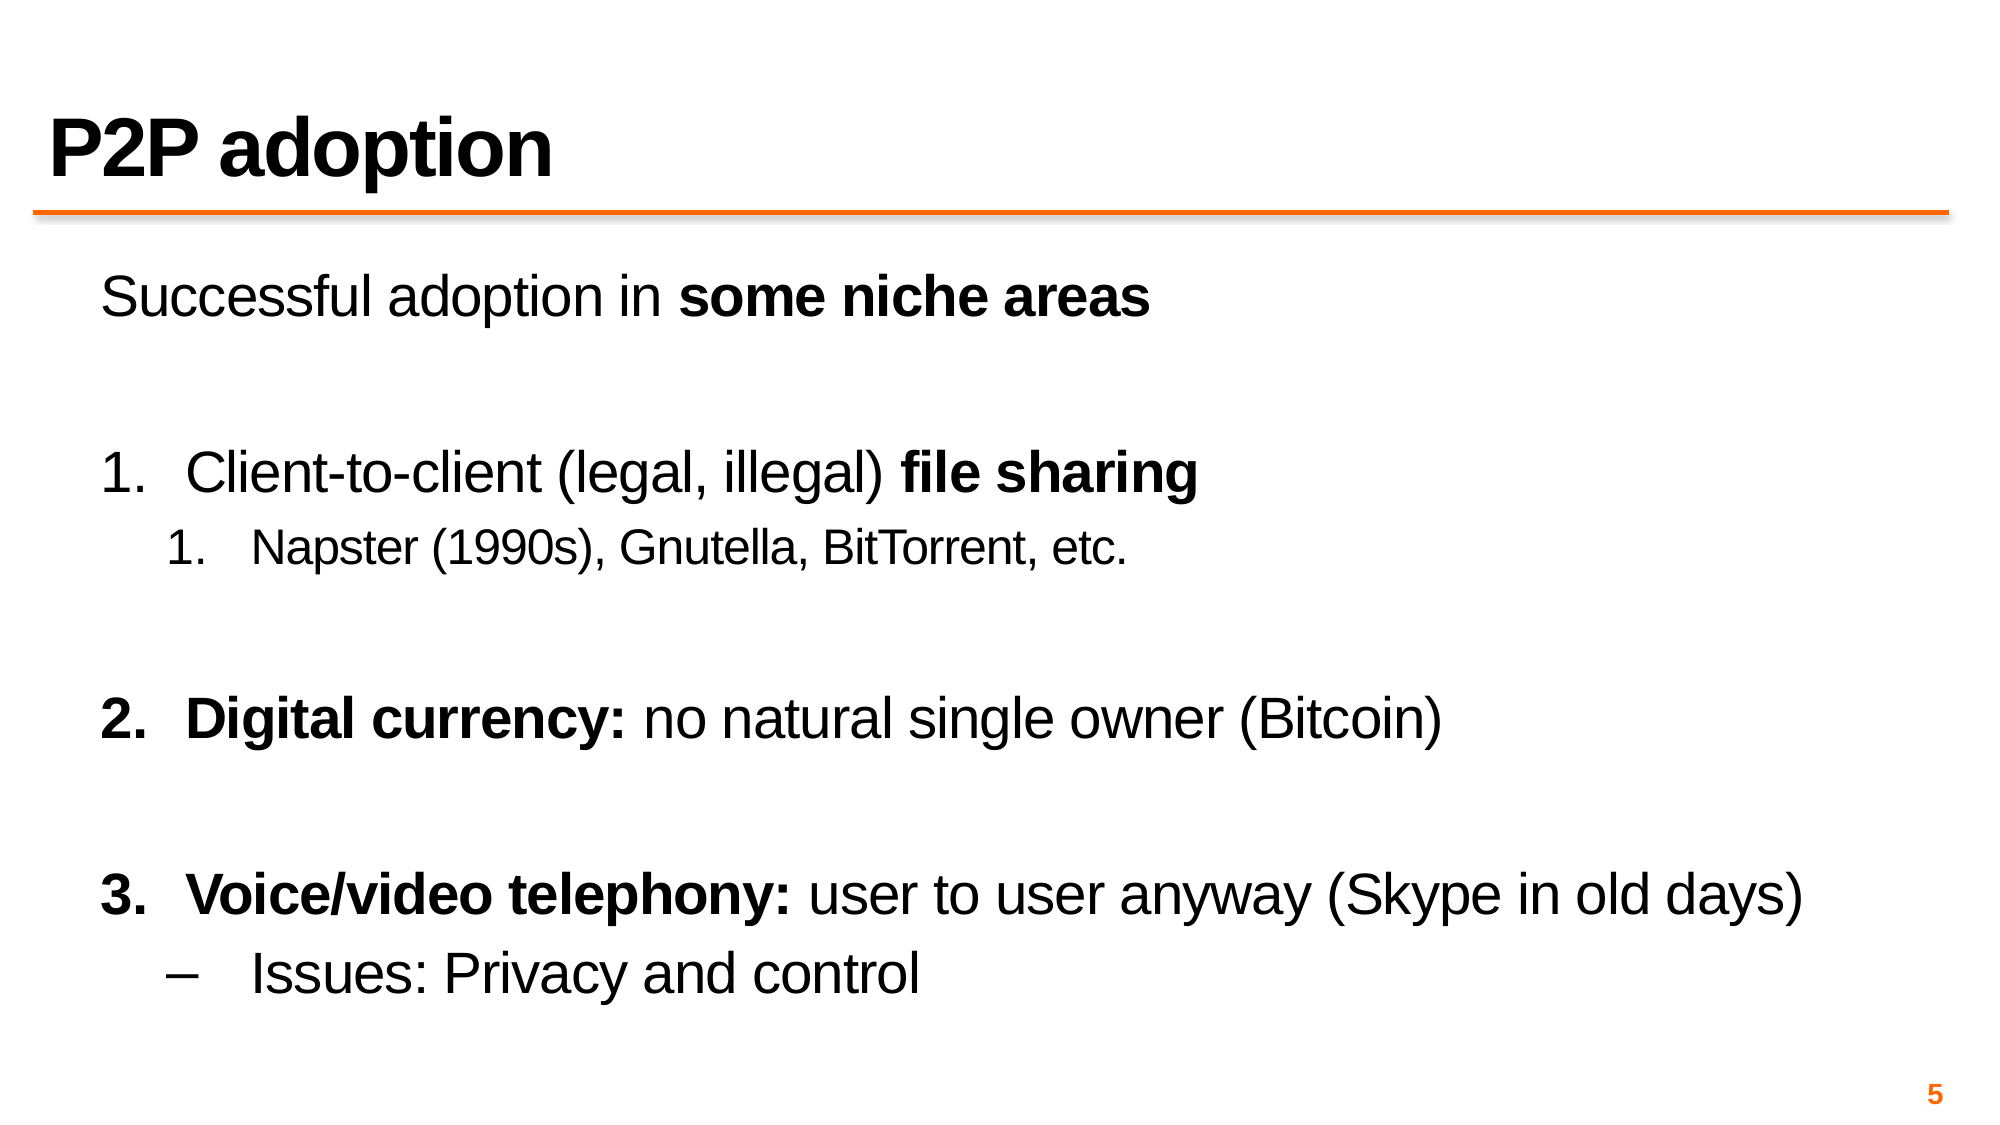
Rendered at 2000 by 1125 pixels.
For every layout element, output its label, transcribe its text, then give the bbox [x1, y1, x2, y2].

slide_number 5 [1482, 1074, 1950, 1110]
list Successful adoption in some niche areas Client-to-client (legal, illegal) file sharing Napster (1990s), Gnutella, BitTorrent, etc. Digital currency: no natural single owner (Bitcoin) Voice/video telephony: user to user anyway (Skype in old days) Issues: Privacy and control [94, 260, 1950, 1063]
title P2P adoption [33, 24, 1950, 201]
